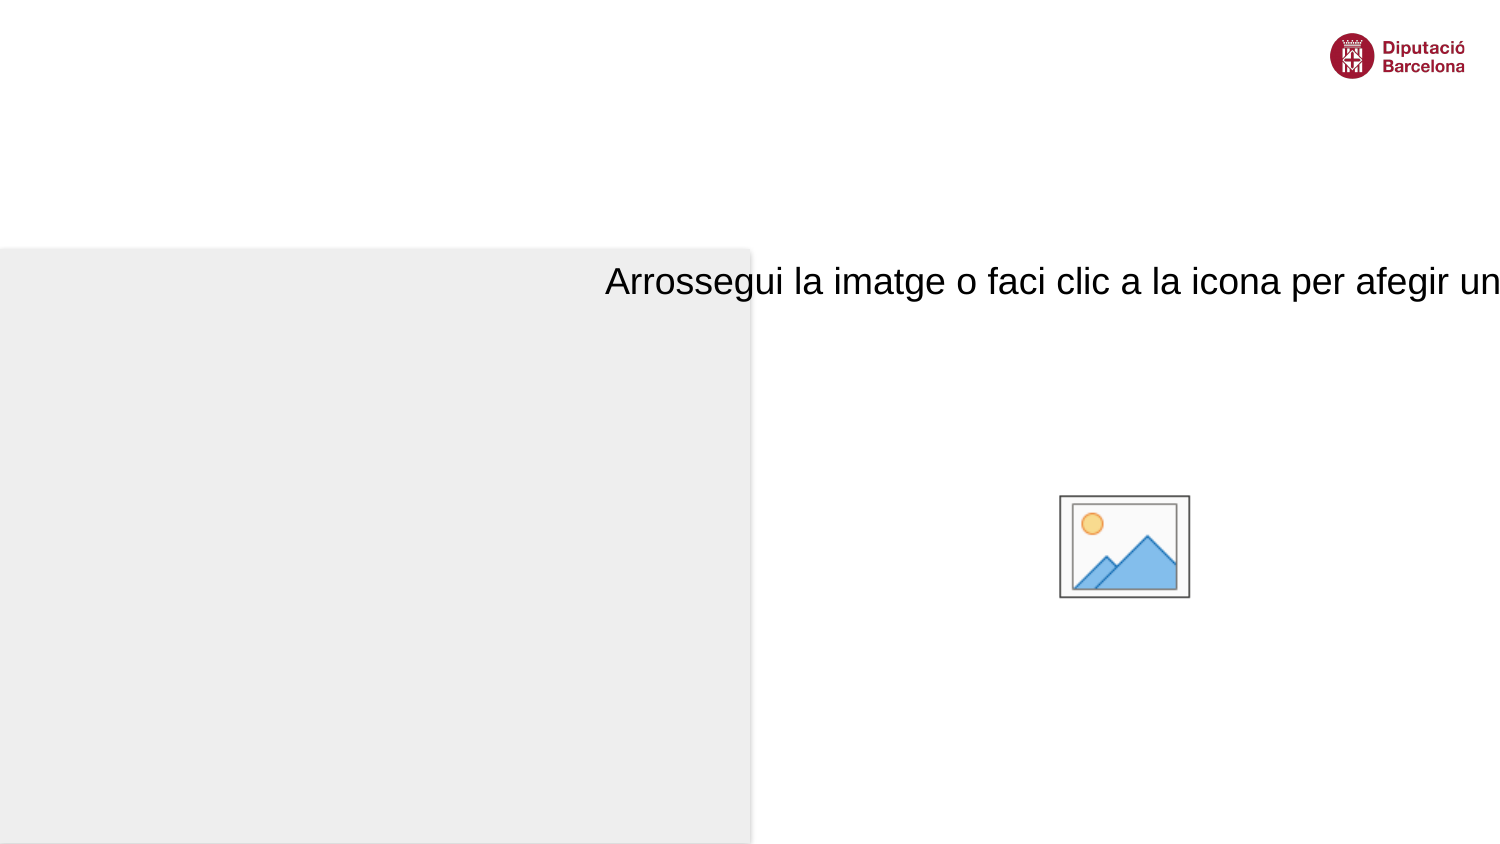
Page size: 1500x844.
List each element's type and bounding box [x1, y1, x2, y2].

picture [749, 249, 1500, 844]
picture [1330, 33, 1465, 79]
